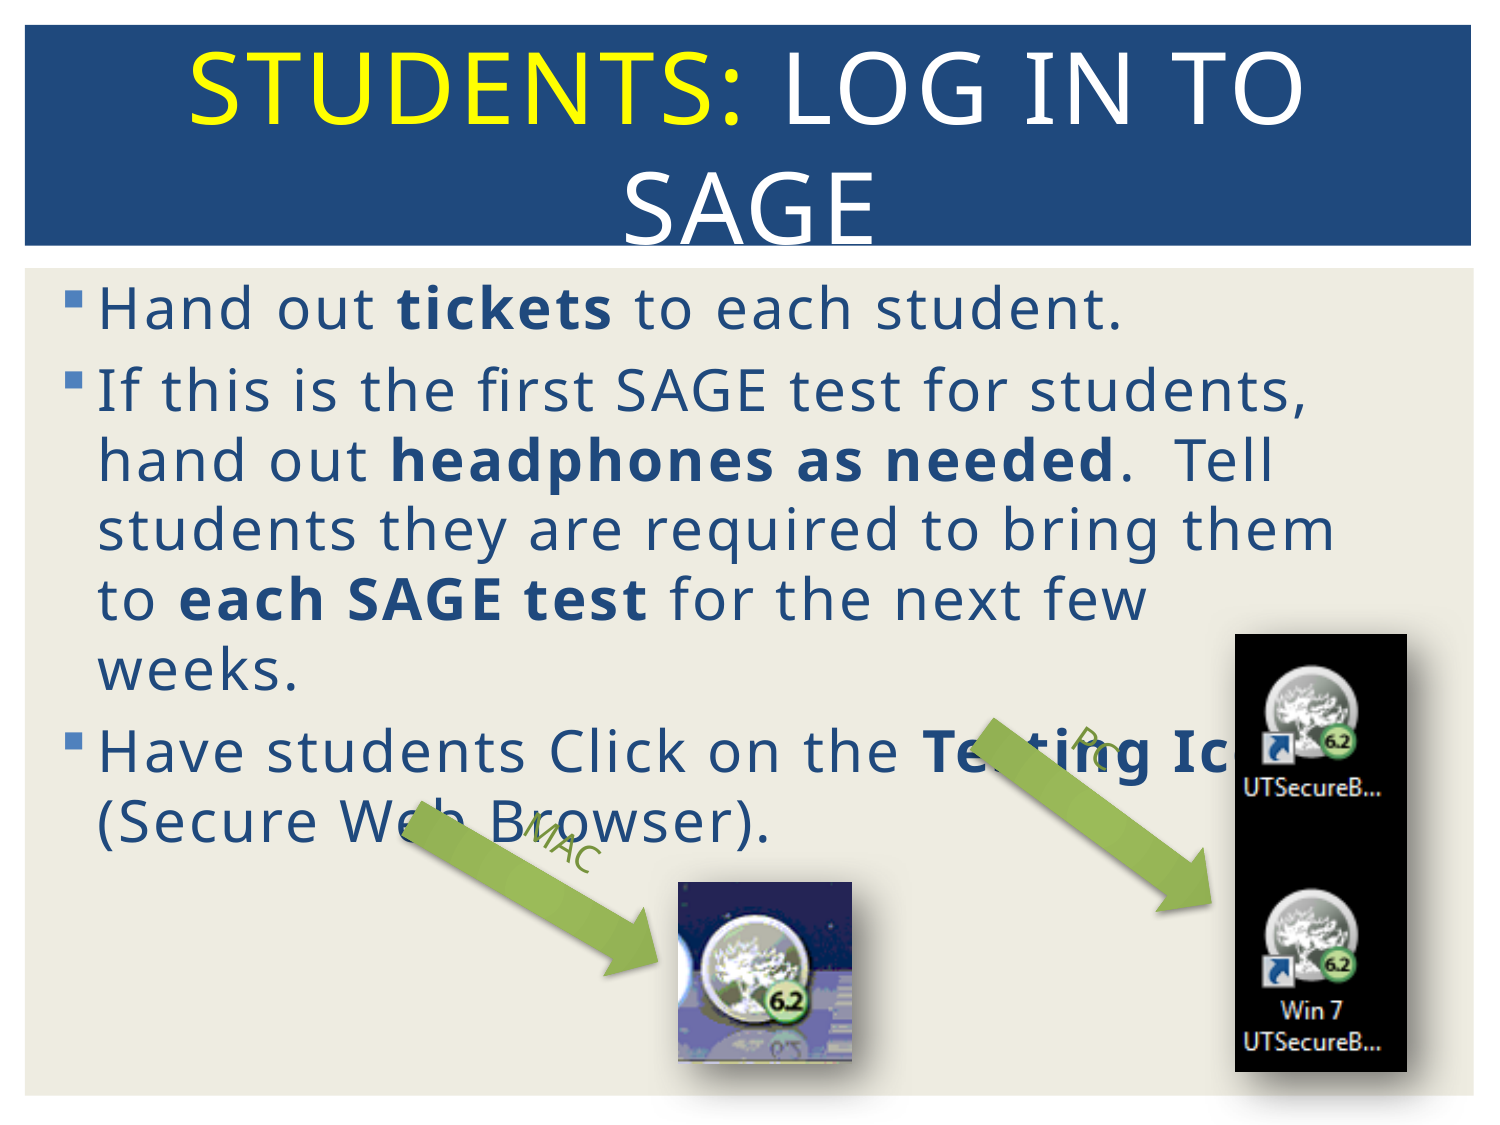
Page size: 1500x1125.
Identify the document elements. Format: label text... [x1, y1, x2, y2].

picture [677, 882, 852, 1065]
text_box PC [1048, 701, 1230, 879]
text_box [969, 717, 1212, 912]
picture [1234, 634, 1407, 1073]
list Hand out tickets to each student. If this is the first SAGE test for students, hand out headphones as needed. Tell students they are required to bring them to each SAGE test for the next few weeks. Have students Click on the Testing Icon (Secure Web Browser). [38, 263, 1358, 1064]
text_box [401, 800, 659, 977]
text_box MAC [500, 787, 685, 944]
title STUDENTS: LOG in to SAGE [62, 58, 1438, 232]
